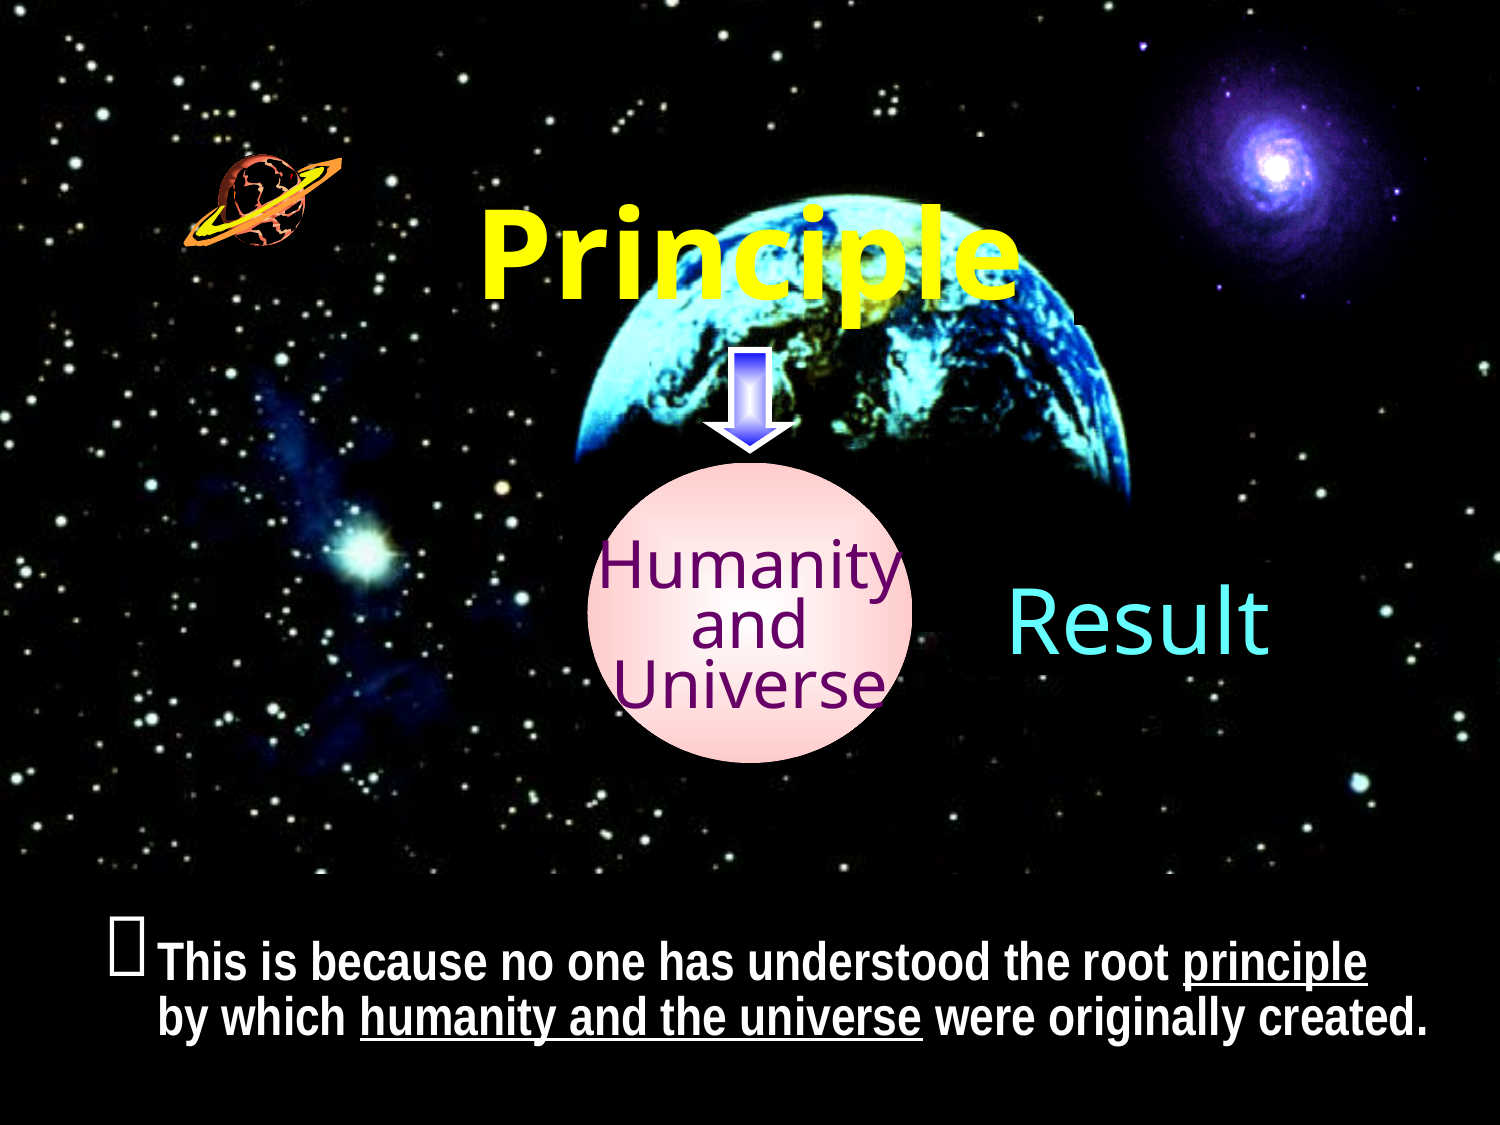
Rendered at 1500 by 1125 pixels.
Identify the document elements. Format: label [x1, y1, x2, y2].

text_box [87, 924, 1463, 1055]
text_box [0, 0, 1500, 1125]
